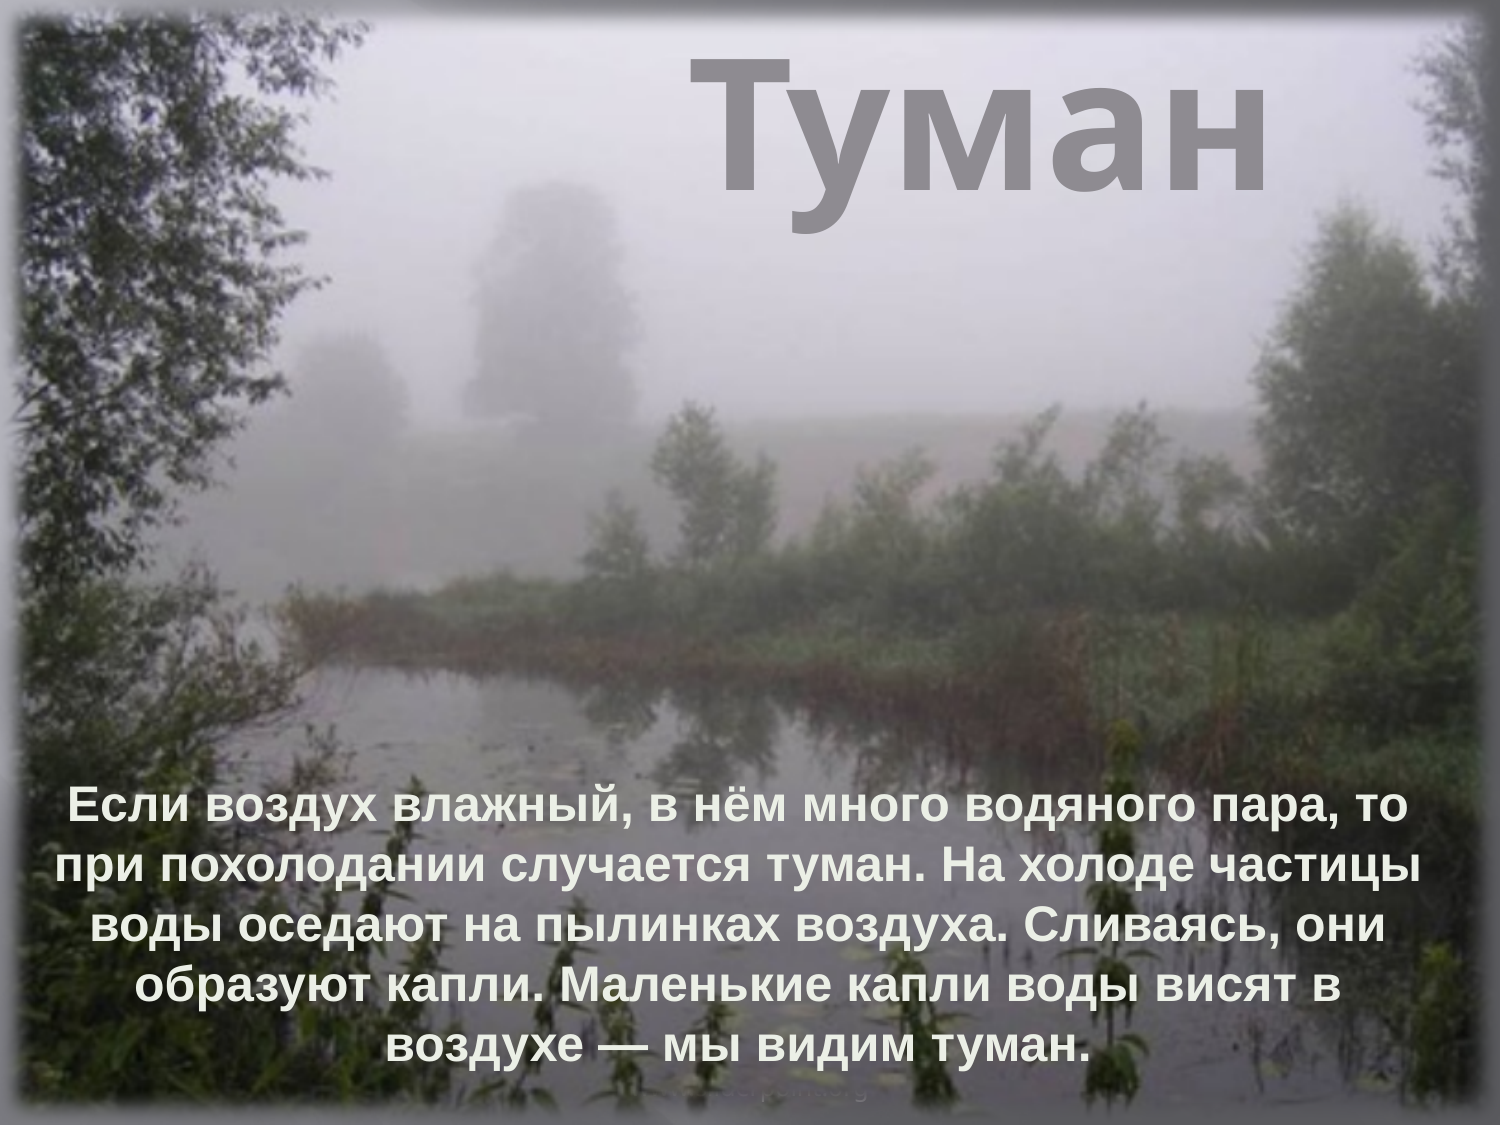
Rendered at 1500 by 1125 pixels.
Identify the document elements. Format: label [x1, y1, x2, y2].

list [0, 0, 1500, 1125]
